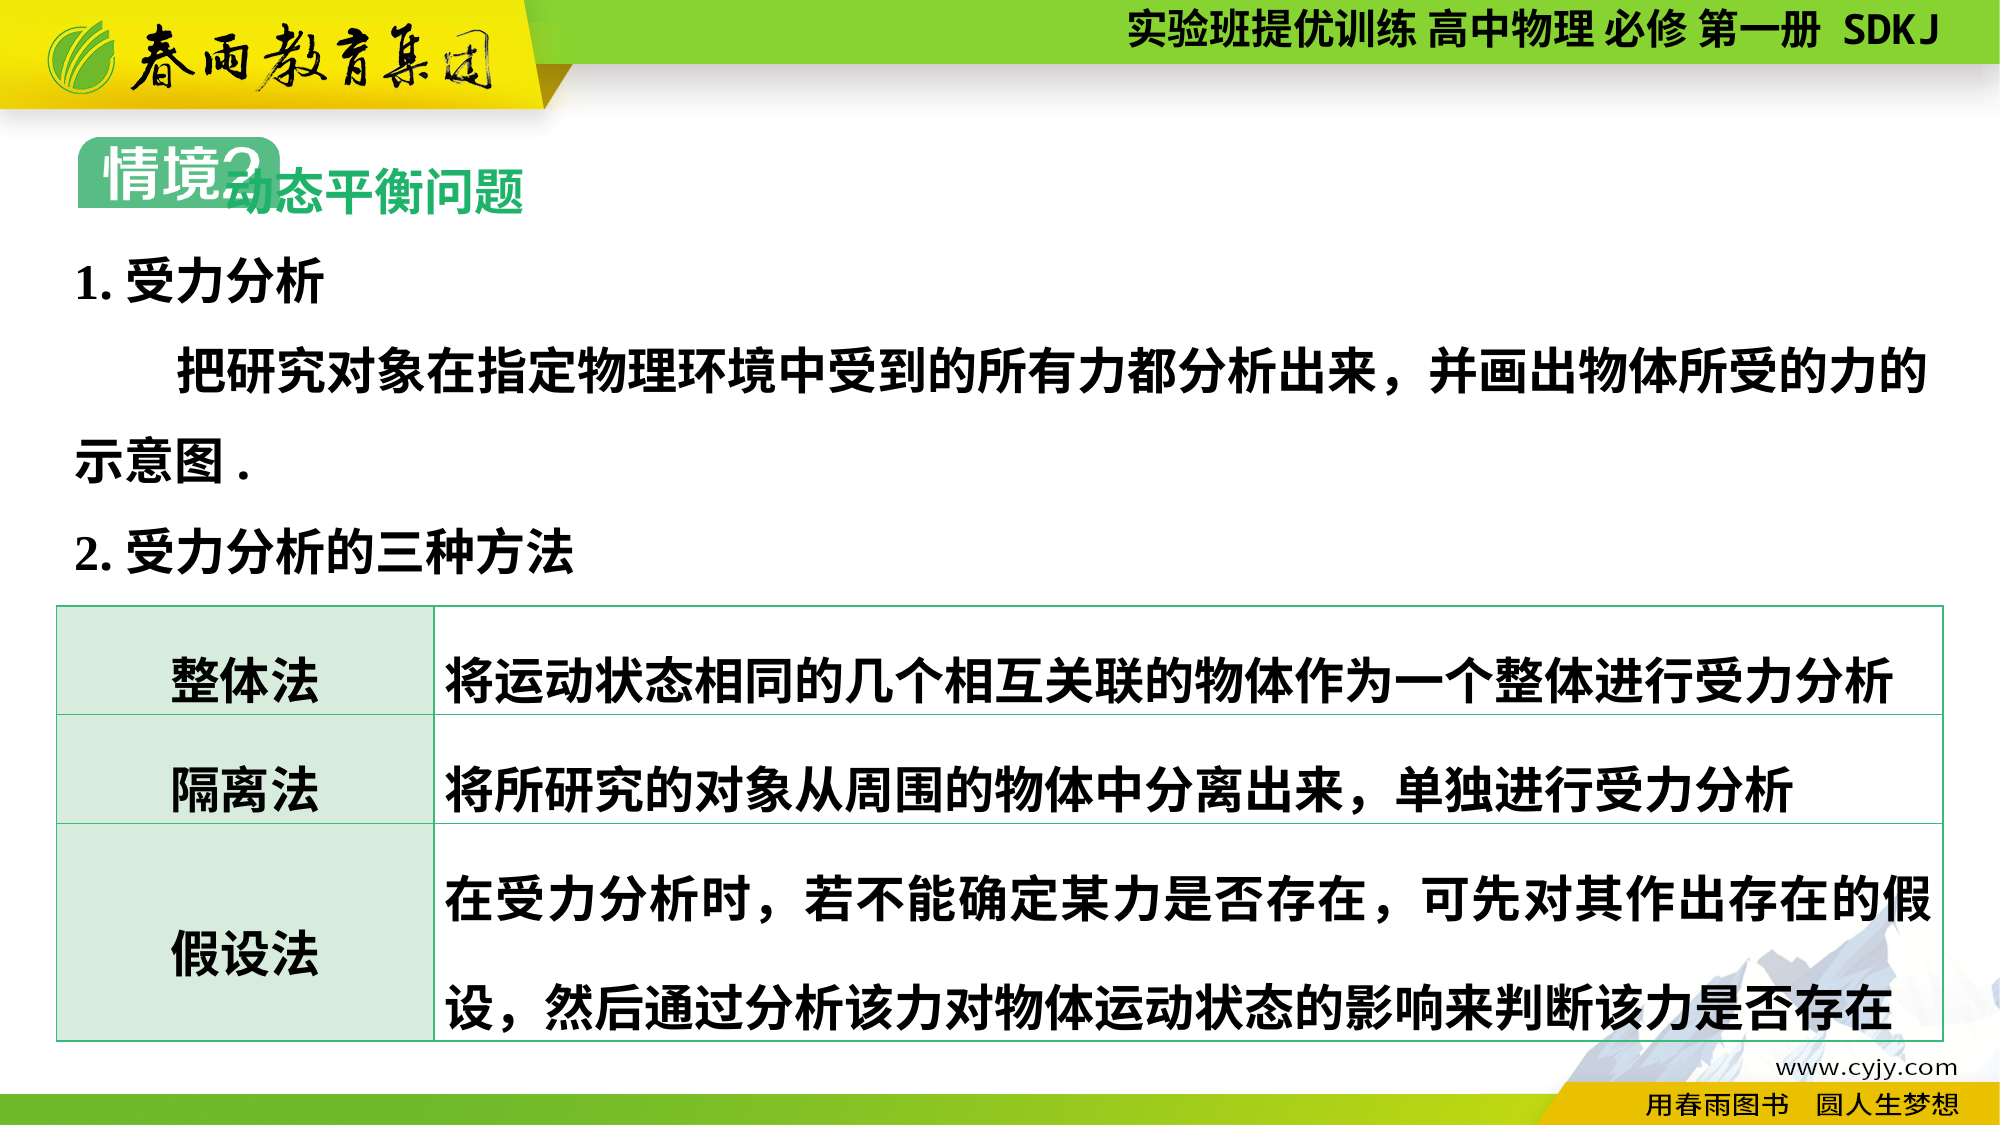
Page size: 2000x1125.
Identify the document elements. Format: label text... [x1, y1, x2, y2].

table_cell 假设法 [57, 824, 433, 1040]
table_cell 将所研究的对象从周围的物体中分离出来，单独进行受力分析 [435, 715, 1942, 823]
table_cell 在受力分析时，若不能确定某力是否存在，可先对其作出存在的假设，然后通过分析该力对物体运动状态的影响来判断该力是否存在 [435, 824, 1942, 1040]
list 动态平衡问题 1.受力分析 把研究对象在指定物理环境中受到的所有力都分析出来，并画出物体所受的力的示意图. 2.受力分析的三种方法 [59, 122, 1944, 592]
table_header 整体法 [57, 607, 433, 714]
table_header 将运动状态相同的几个相互关联的物体作为一个整体进行受力分析 [435, 607, 1942, 714]
picture [0, 0, 2000, 1125]
table_cell 隔离法 [57, 715, 433, 823]
